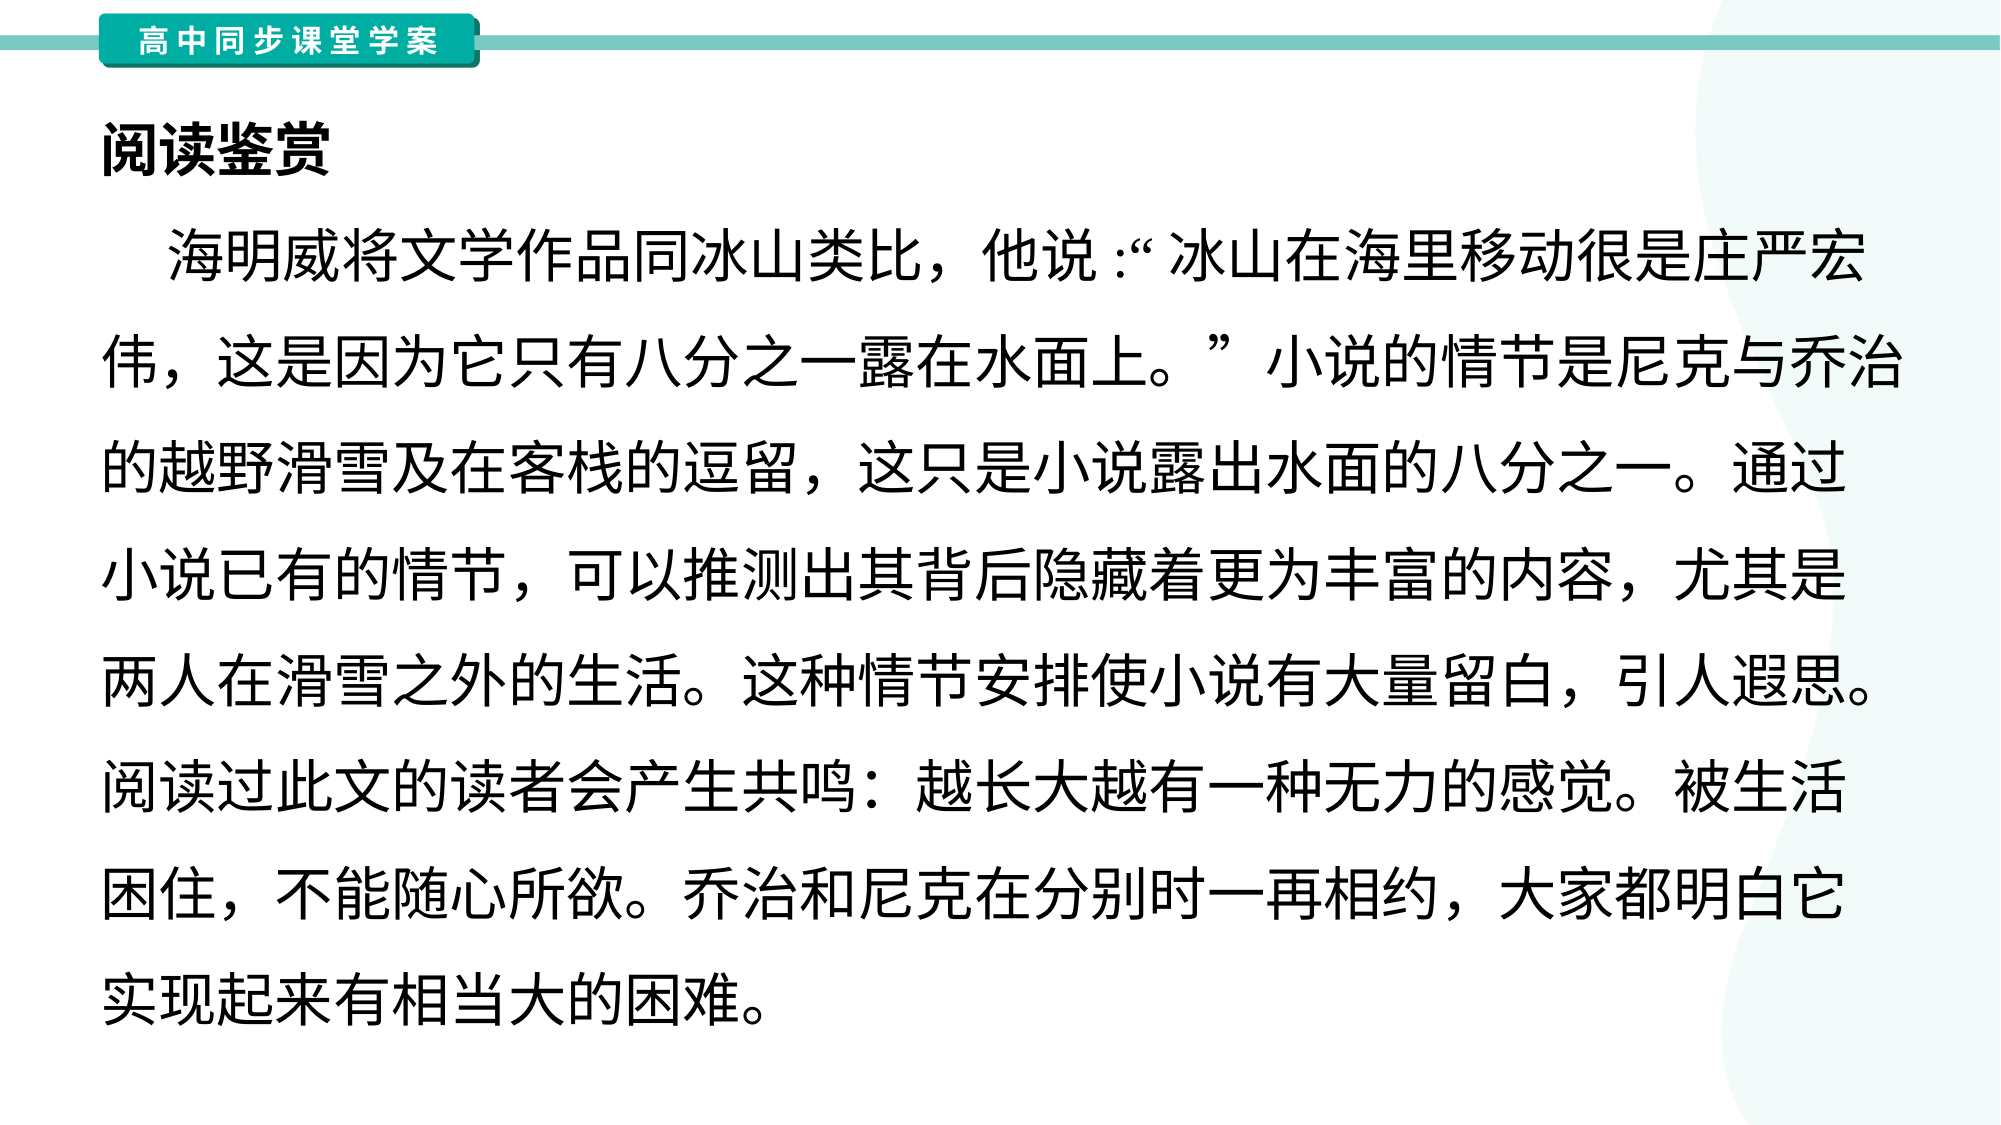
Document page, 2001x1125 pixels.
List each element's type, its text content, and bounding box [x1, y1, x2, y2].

text_box 阅读鉴赏 海明威将文学作品同冰山类比，他说:“冰山在海里移动很是庄严宏 伟，这是因为它只有八分之一露在水面上。”小说的情节是尼克与乔治 的越野滑雪及在客栈的逗留，这只是小说露出水面的八分之一。通过 小说已有的情节，可以推测出其背后隐藏着更为丰富的内容，尤其是 两人在滑雪之外的生活。这种情节安排使小说有大量留白，引人遐思。 阅读过此文的读者会产生共鸣：越长大越有一种无力的感觉。被生活 困住，不能随心所欲。乔治和尼克在分别时一再相约，大家都明白它 实现起来有相当大的困难。 [100, 76, 1899, 1033]
picture [0, 0, 2000, 1125]
